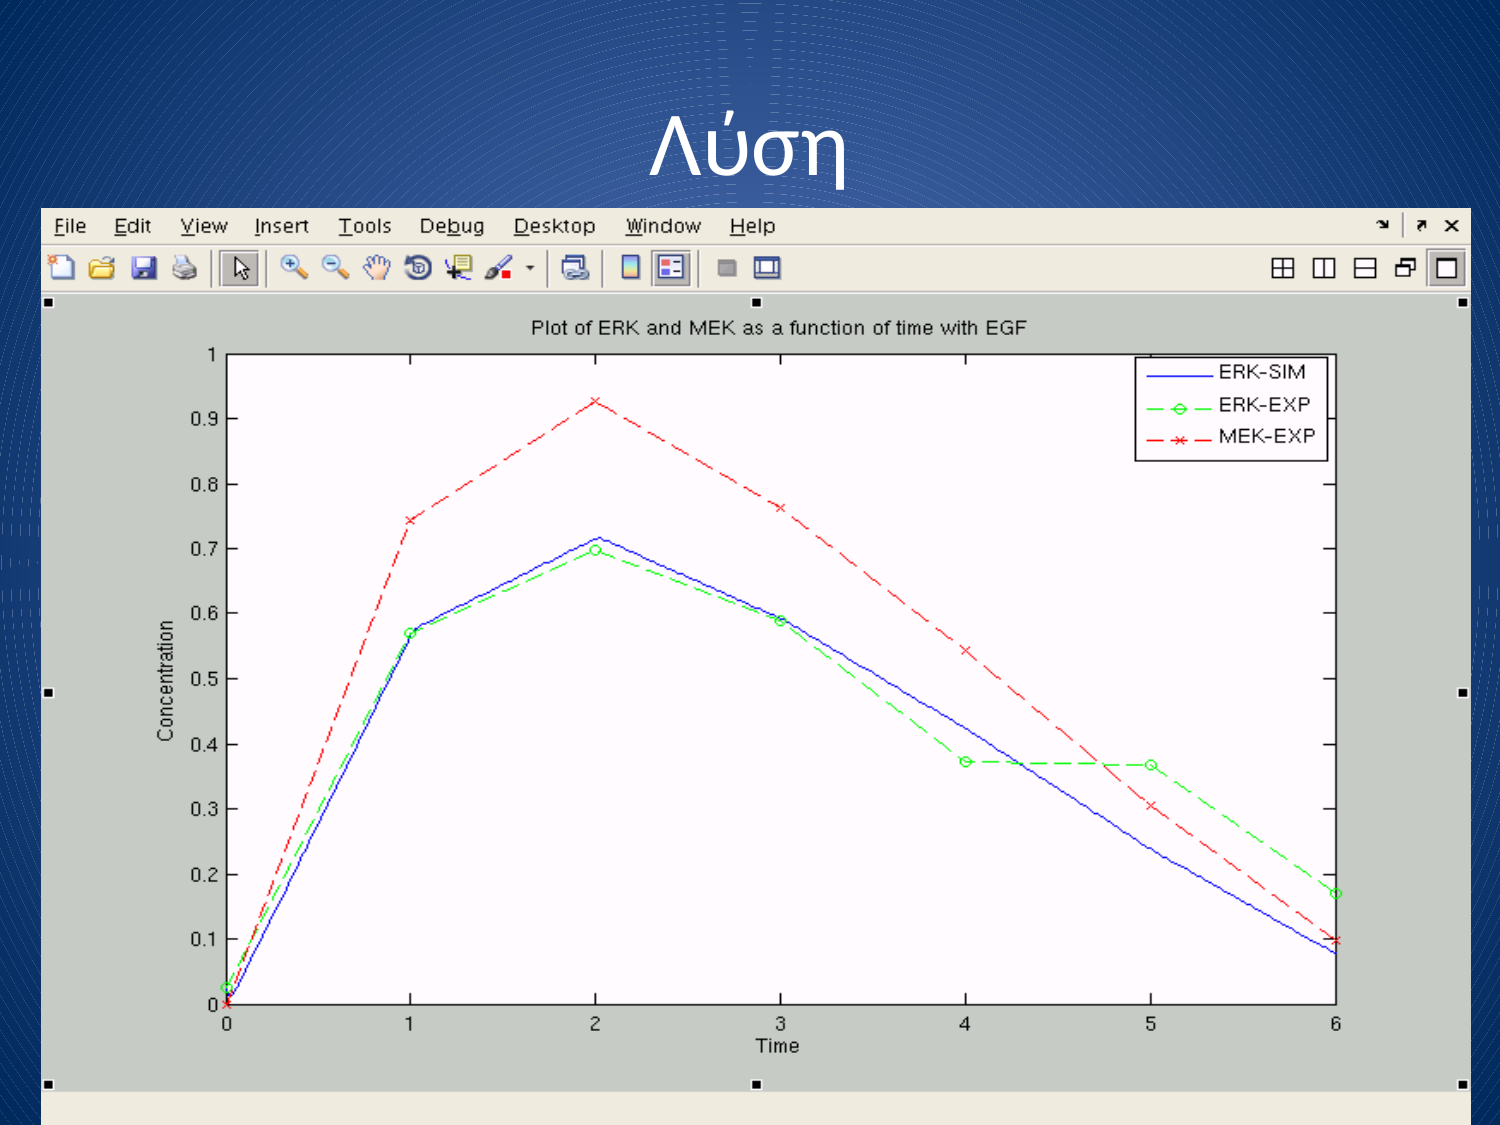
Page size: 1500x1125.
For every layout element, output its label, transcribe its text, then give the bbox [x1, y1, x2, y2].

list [41, 207, 1471, 1125]
title Λύση [75, 45, 1425, 206]
